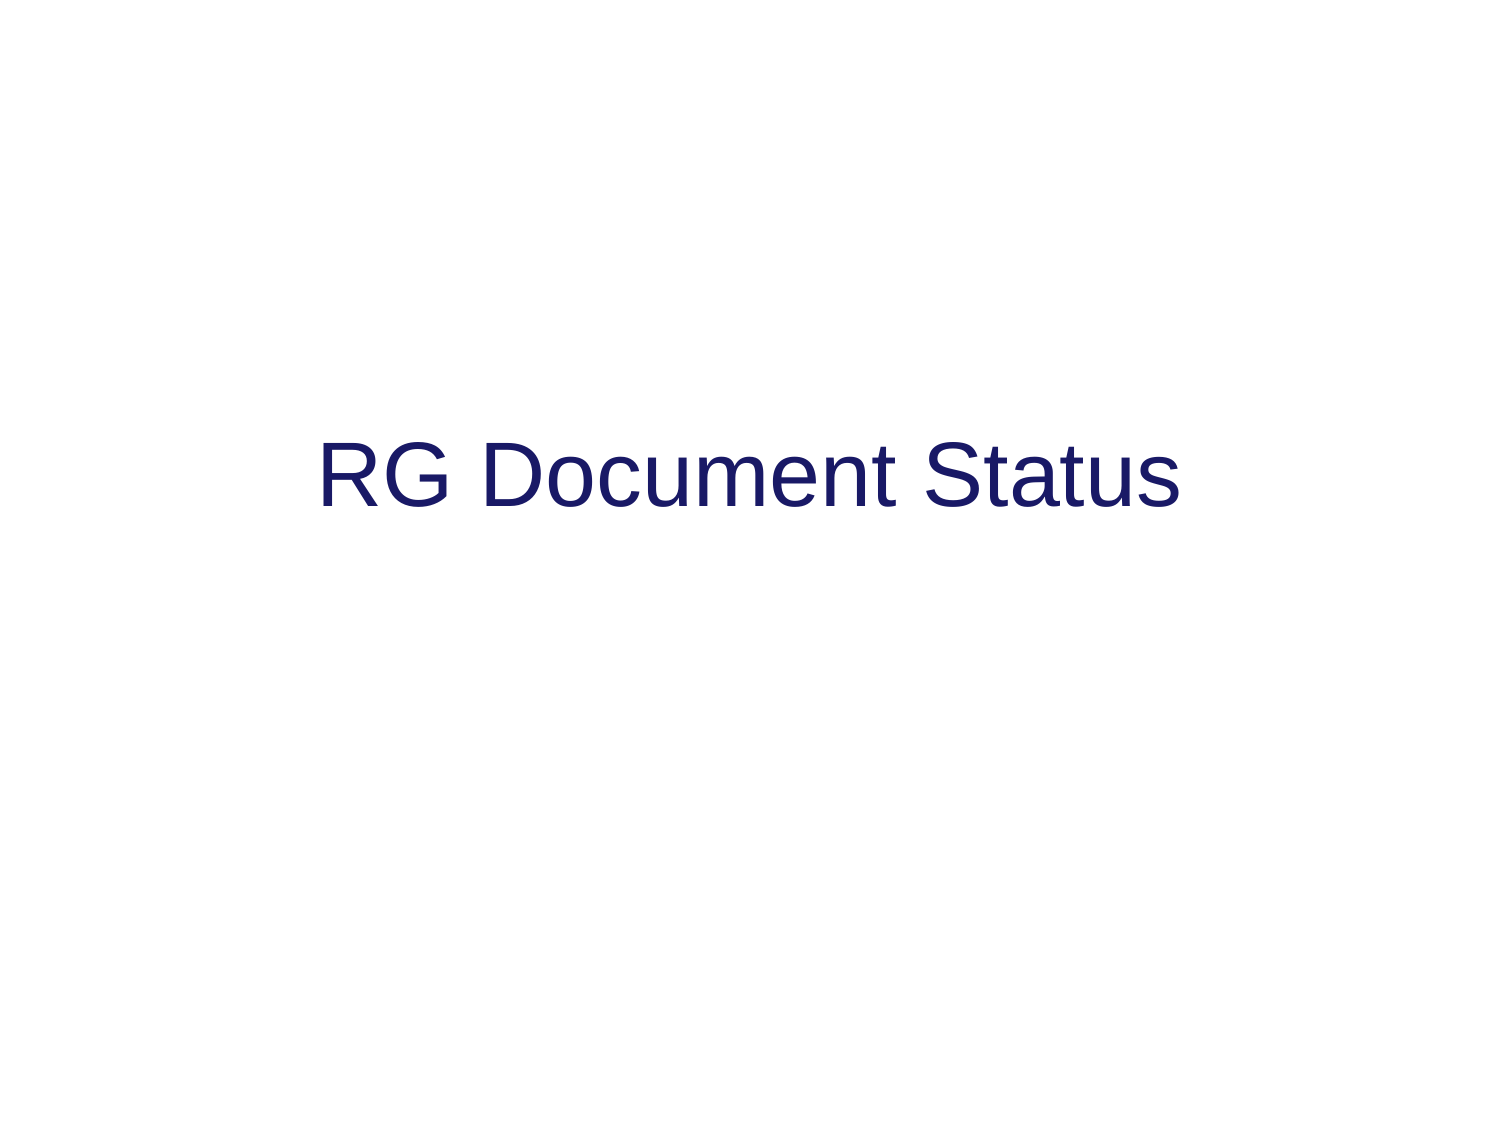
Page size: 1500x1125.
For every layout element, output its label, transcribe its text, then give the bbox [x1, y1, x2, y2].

title RG Document Status [111, 348, 1388, 592]
